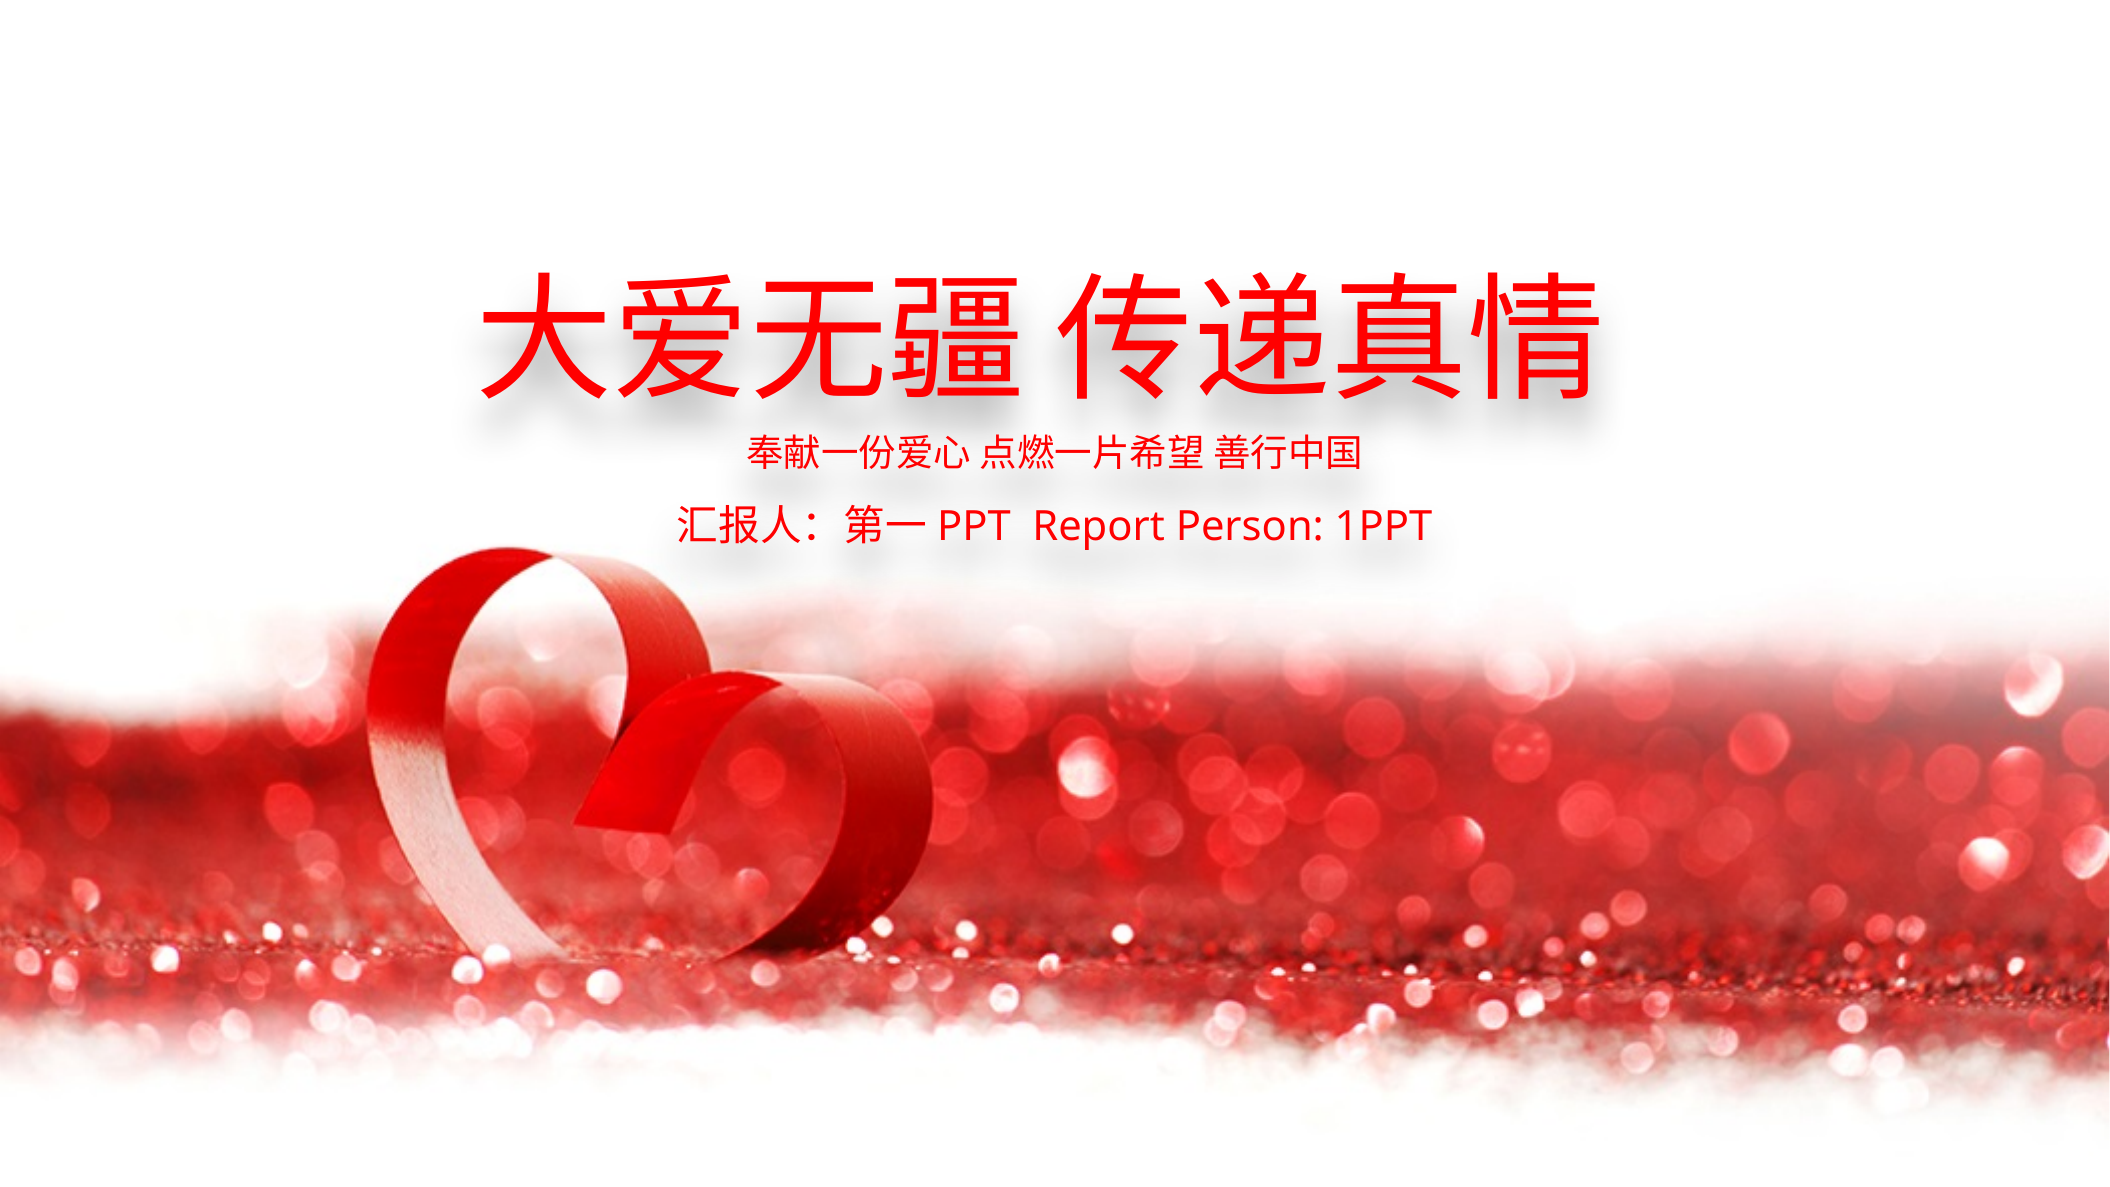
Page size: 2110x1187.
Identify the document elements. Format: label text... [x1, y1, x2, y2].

text_box 汇报人：第一PPT Report Person: 1PPT [490, 498, 1619, 549]
text_box 大爱无疆 传递真情 [435, 250, 1646, 416]
text_box 奉献一份爱心 点燃一片希望 善行中国 [453, 429, 1656, 475]
text_box [0, 0, 2110, 1187]
